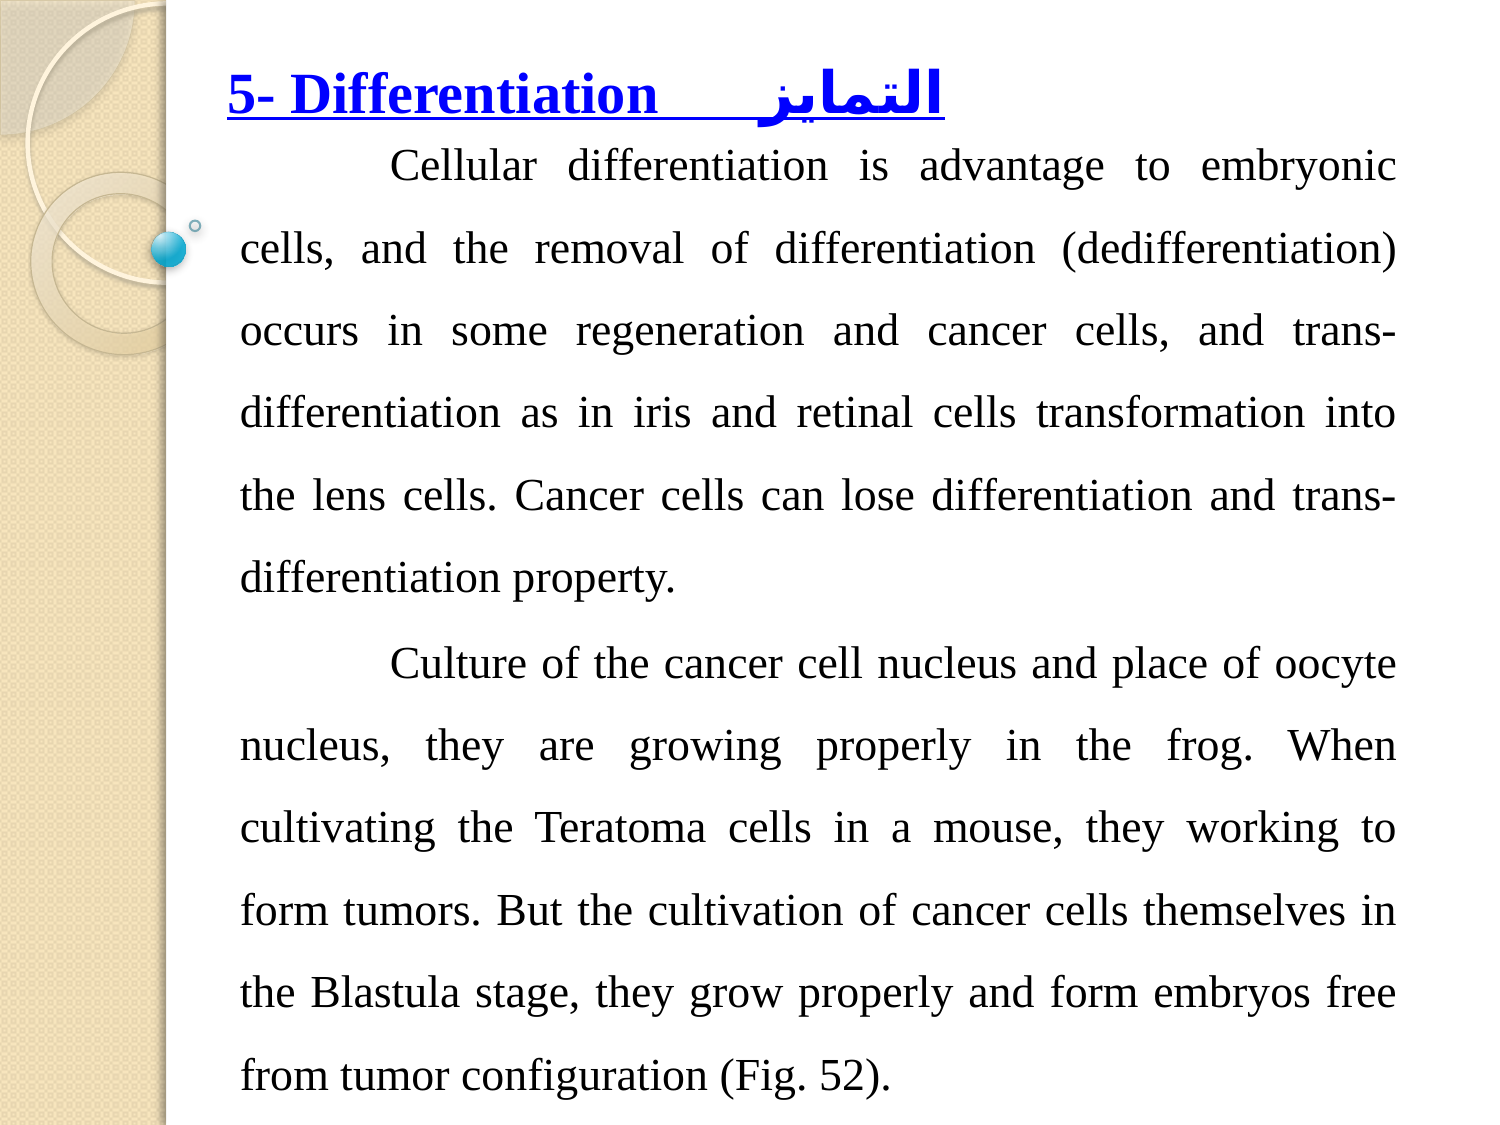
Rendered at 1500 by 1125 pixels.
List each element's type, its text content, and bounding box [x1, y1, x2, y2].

text_box Cellular differentiation is advantage to embryonic cells, and the removal of differentiation (dedifferentiation) occurs in some regeneration and cancer cells, and trans-differentiation as in iris and retinal cells transformation into the lens cells. Cancer cells can lose differentiation and trans-differentiation property. [224, 99, 1413, 597]
text_box 5- Differentiation التمايز [212, 12, 988, 133]
text_box Culture of the cancer cell nucleus and place of oocyte nucleus, they are growing properly in the frog. When cultivating the Teratoma cells in a mouse, they working to form tumors. But the cultivation of cancer cells themselves in the Blastula stage, they grow properly and form embryos free from tumor configuration (Fig. 52). [224, 597, 1413, 1107]
